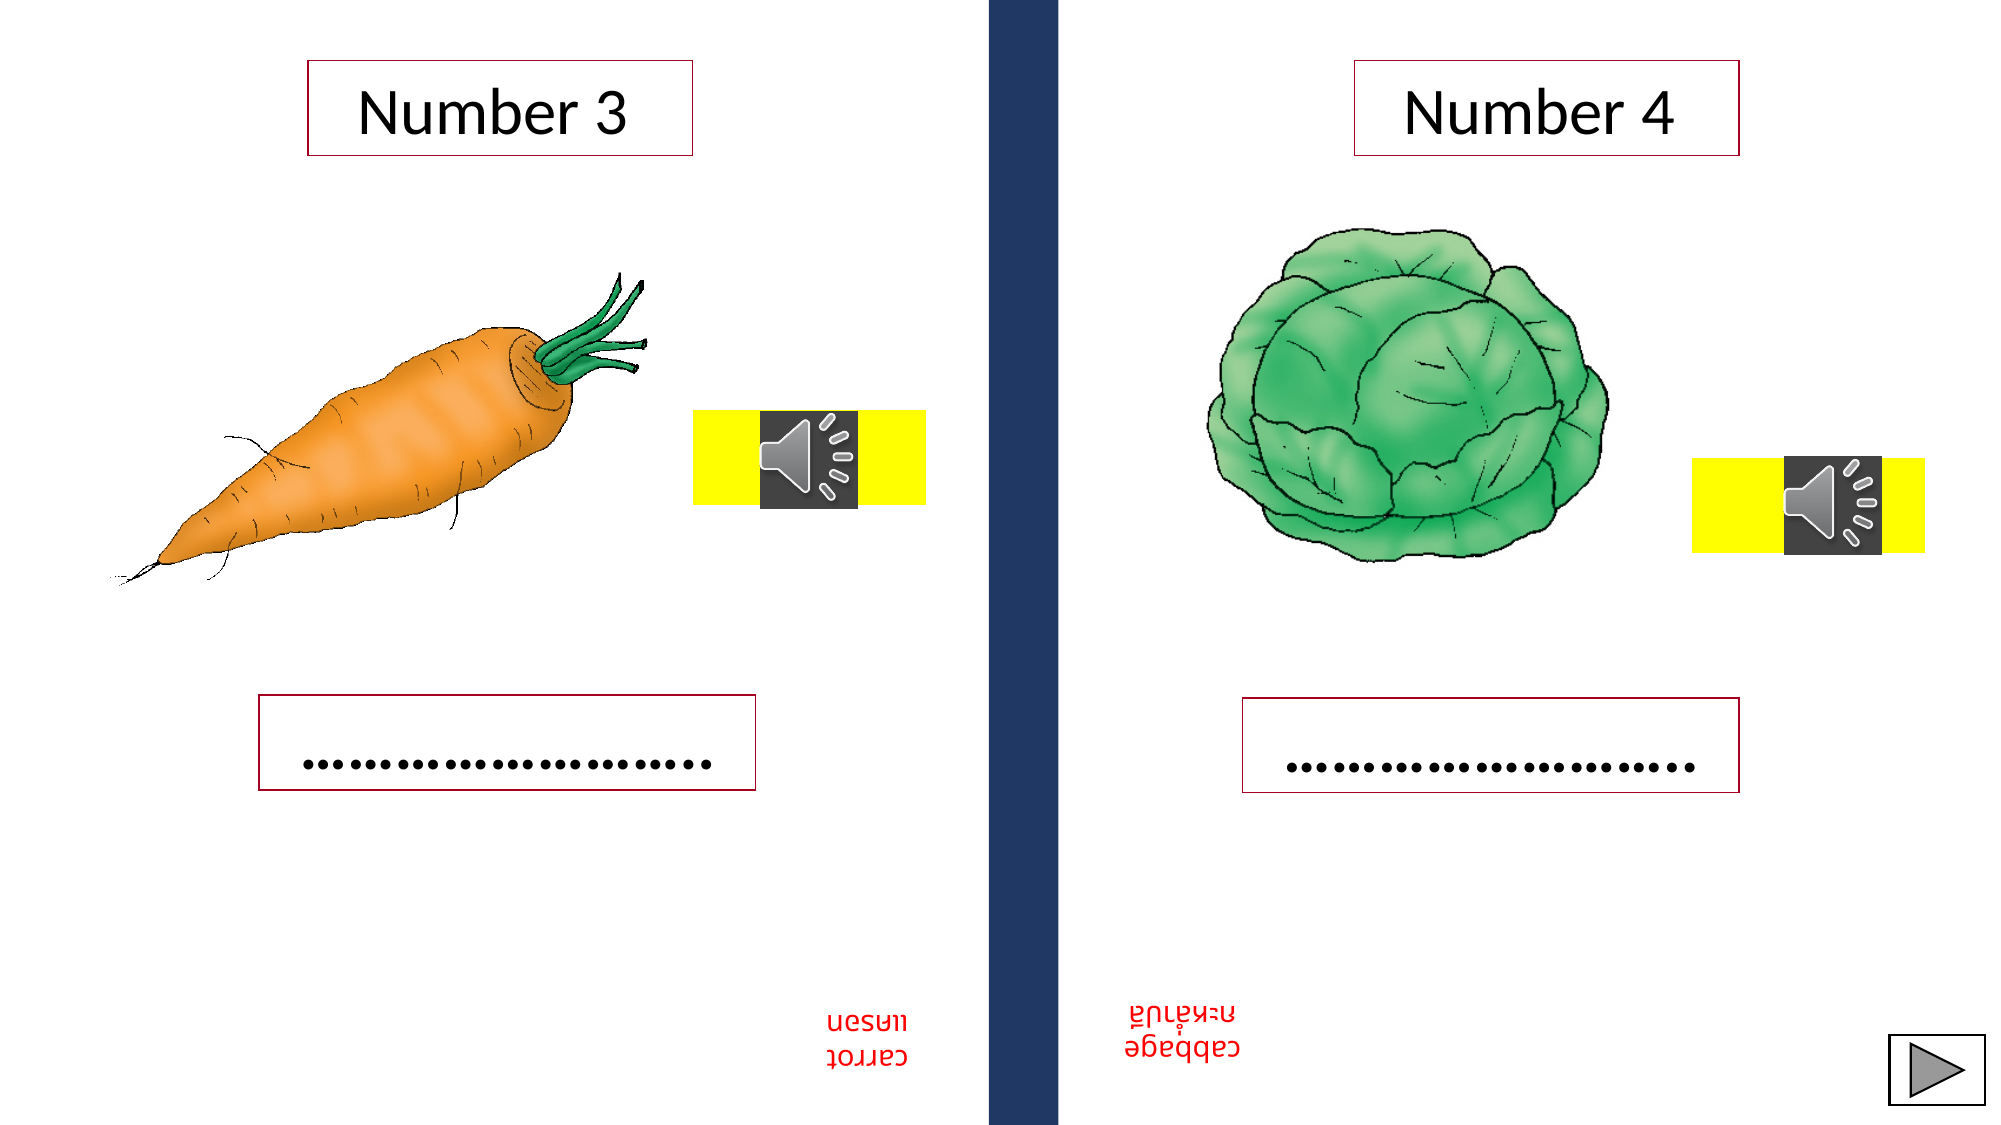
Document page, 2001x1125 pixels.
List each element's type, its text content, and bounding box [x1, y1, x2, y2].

text_box …………………….. [259, 695, 756, 790]
text_box Number 4 [1354, 60, 1739, 156]
table_header [693, 410, 759, 505]
table_header [1692, 458, 1783, 553]
text_box [1888, 1034, 1986, 1106]
table_header [1884, 458, 1925, 553]
text_box carrot แครอท [745, 1002, 989, 1087]
picture [1783, 455, 1884, 556]
picture [88, 245, 657, 599]
picture [1182, 212, 1634, 584]
text_box cabbage กะหล่ำปลี [1034, 993, 1331, 1078]
text_box [988, 0, 1059, 1125]
table_header [860, 410, 926, 505]
picture [759, 409, 860, 510]
text_box …………………….. [1242, 697, 1739, 793]
text_box Number 3 [308, 60, 693, 156]
